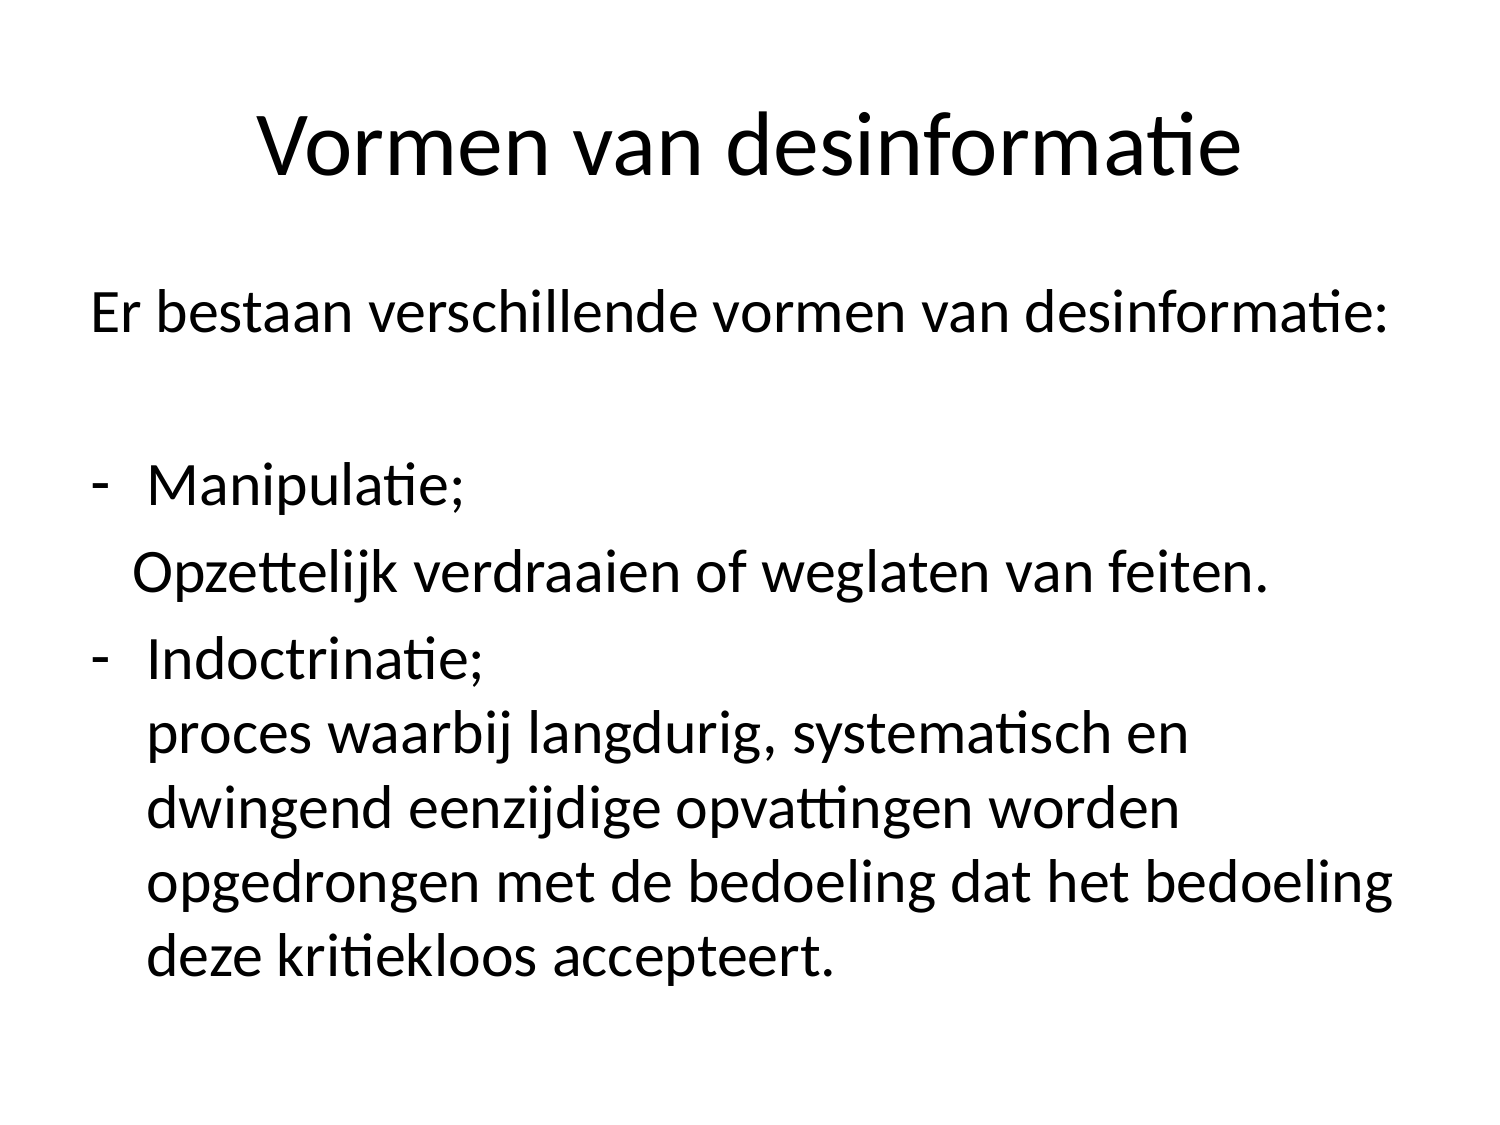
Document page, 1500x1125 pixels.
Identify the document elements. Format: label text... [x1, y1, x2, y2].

title Vormen van desinformatie [75, 45, 1425, 233]
list Er bestaan verschillende vormen van desinformatie: Manipulatie; Opzettelijk verdraaien of weglaten van feiten. Indoctrinatie; proces waarbij langdurig, systematisch en dwingend eenzijdige opvattingen worden opgedrongen met de bedoeling dat het bedoeling deze kritiekloos accepteert. [75, 262, 1425, 1005]
